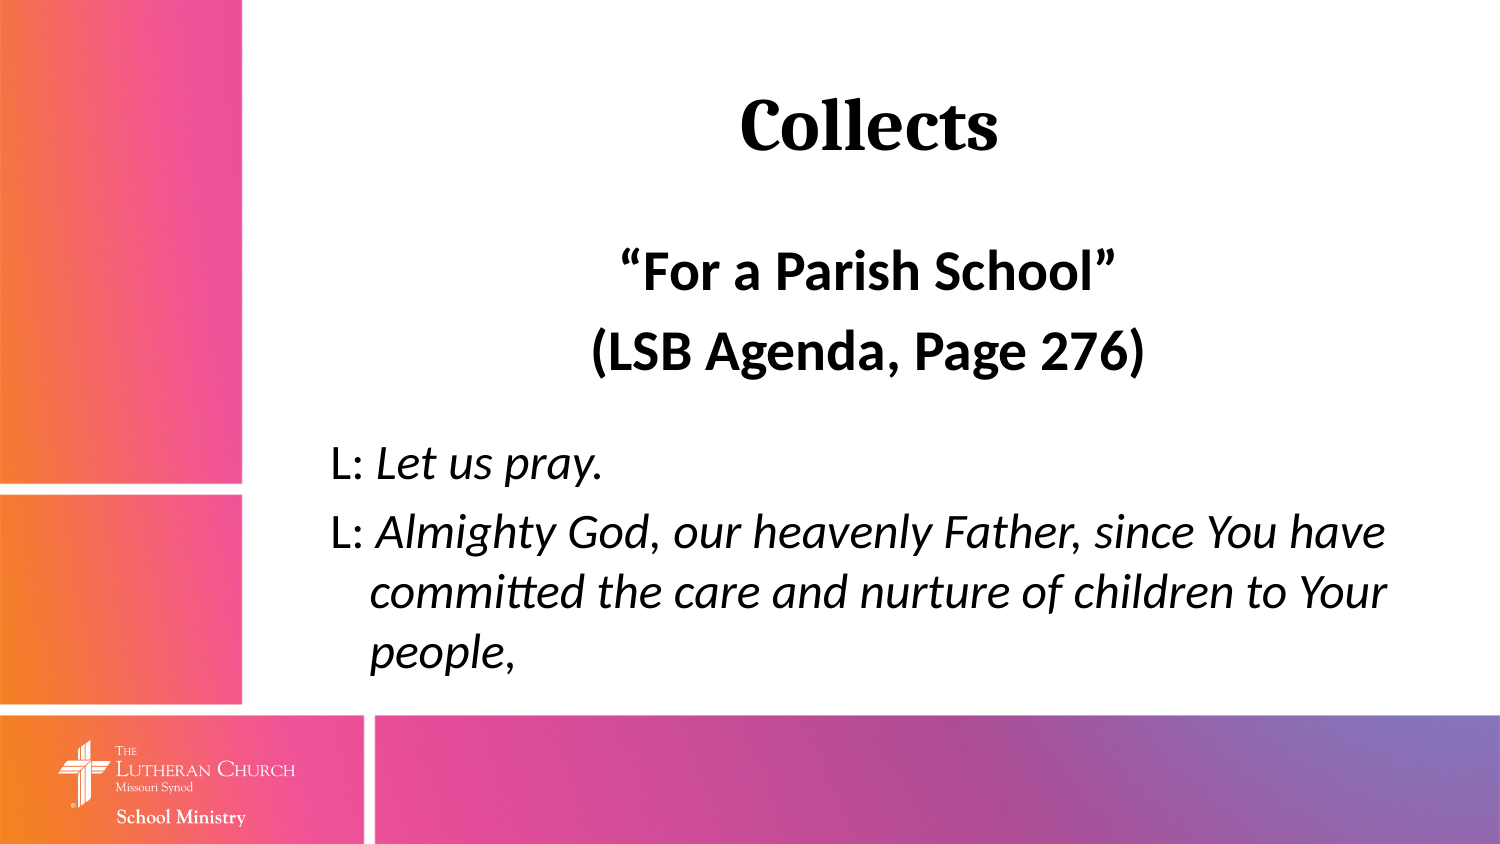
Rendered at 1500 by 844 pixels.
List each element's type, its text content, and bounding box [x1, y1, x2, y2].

list “For a Parish School” (LSB Agenda, Page 276) L: Let us pray. L: Almighty God, our heavenly Father, since You have committed the care and nurture of children to Your people, [315, 224, 1422, 688]
picture [0, 0, 1500, 844]
title Collects [318, 45, 1422, 208]
